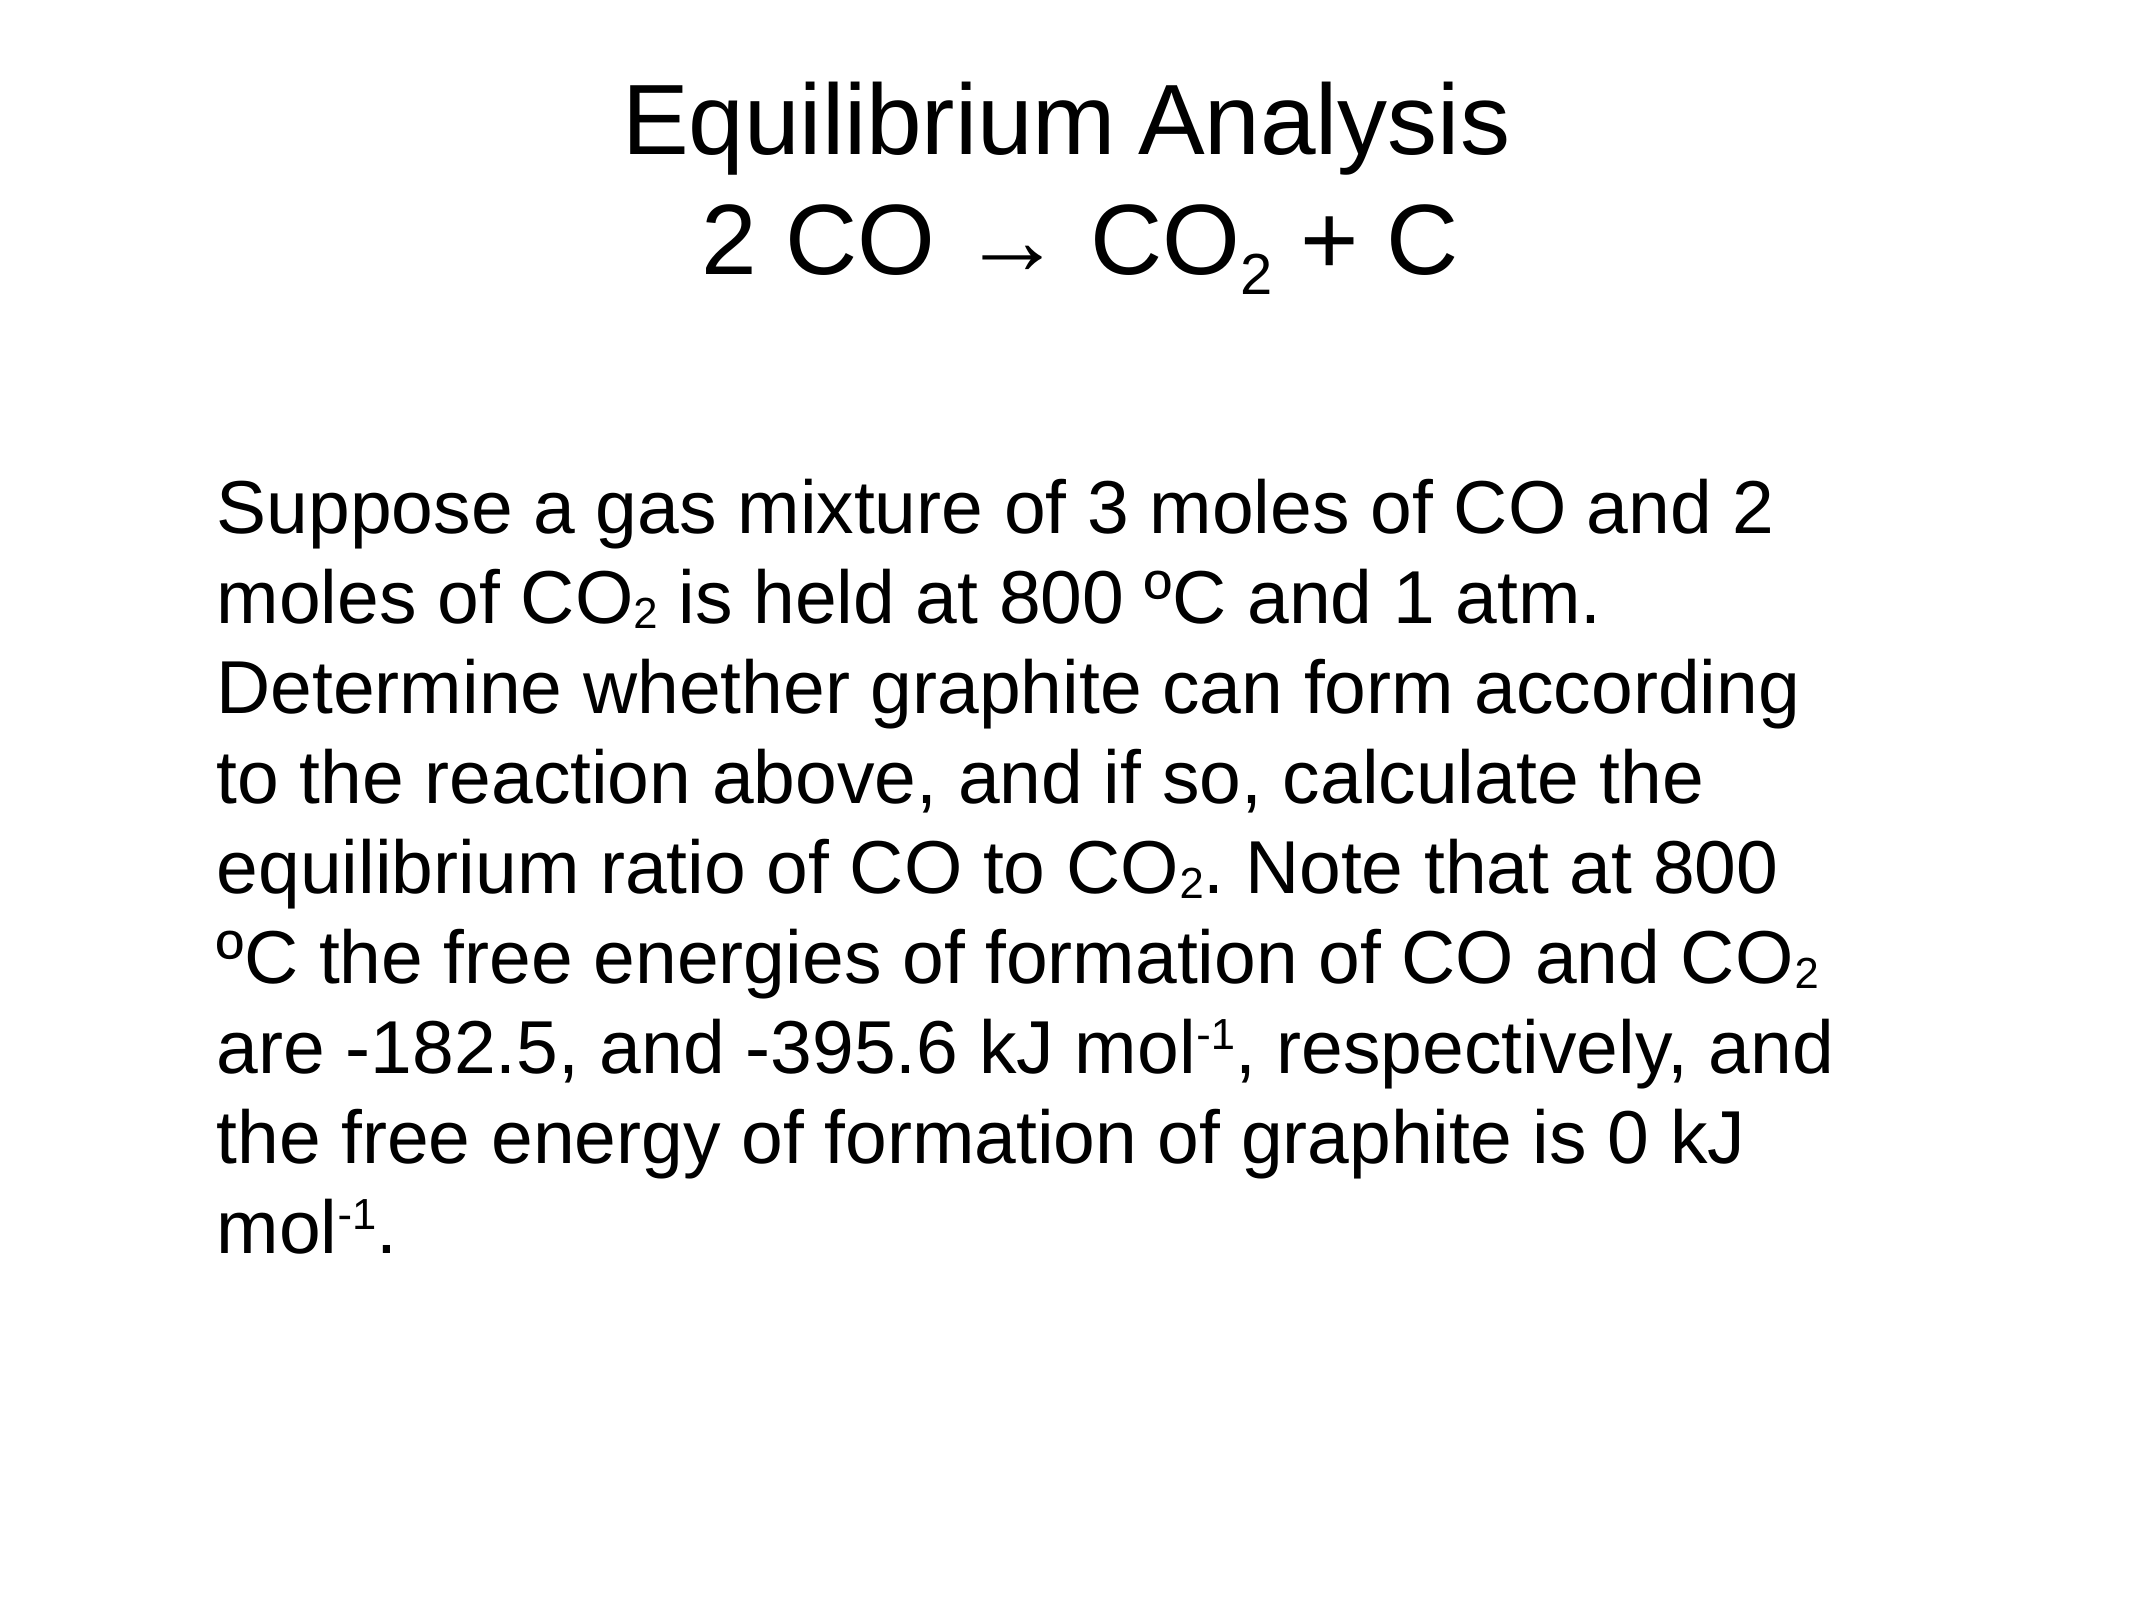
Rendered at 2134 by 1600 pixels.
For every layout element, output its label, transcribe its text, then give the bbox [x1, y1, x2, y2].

title Equilibrium Analysis 2 CO → CO2 + C [208, 41, 1925, 319]
list Suppose a gas mixture of 3 moles of CO and 2 moles of CO2 is held at 800 ºC and 1 atm. Determine whether graphite can form according to the reaction above, and if so, calculate the equilibrium ratio of CO to CO2. Note that at 800 ºC the free energies of formation of CO and CO2 are -182.5, and -395.6 kJ mol-1, respectively, and the free energy of formation of graphite is 0 kJ mol-1. [208, 335, 1925, 1392]
